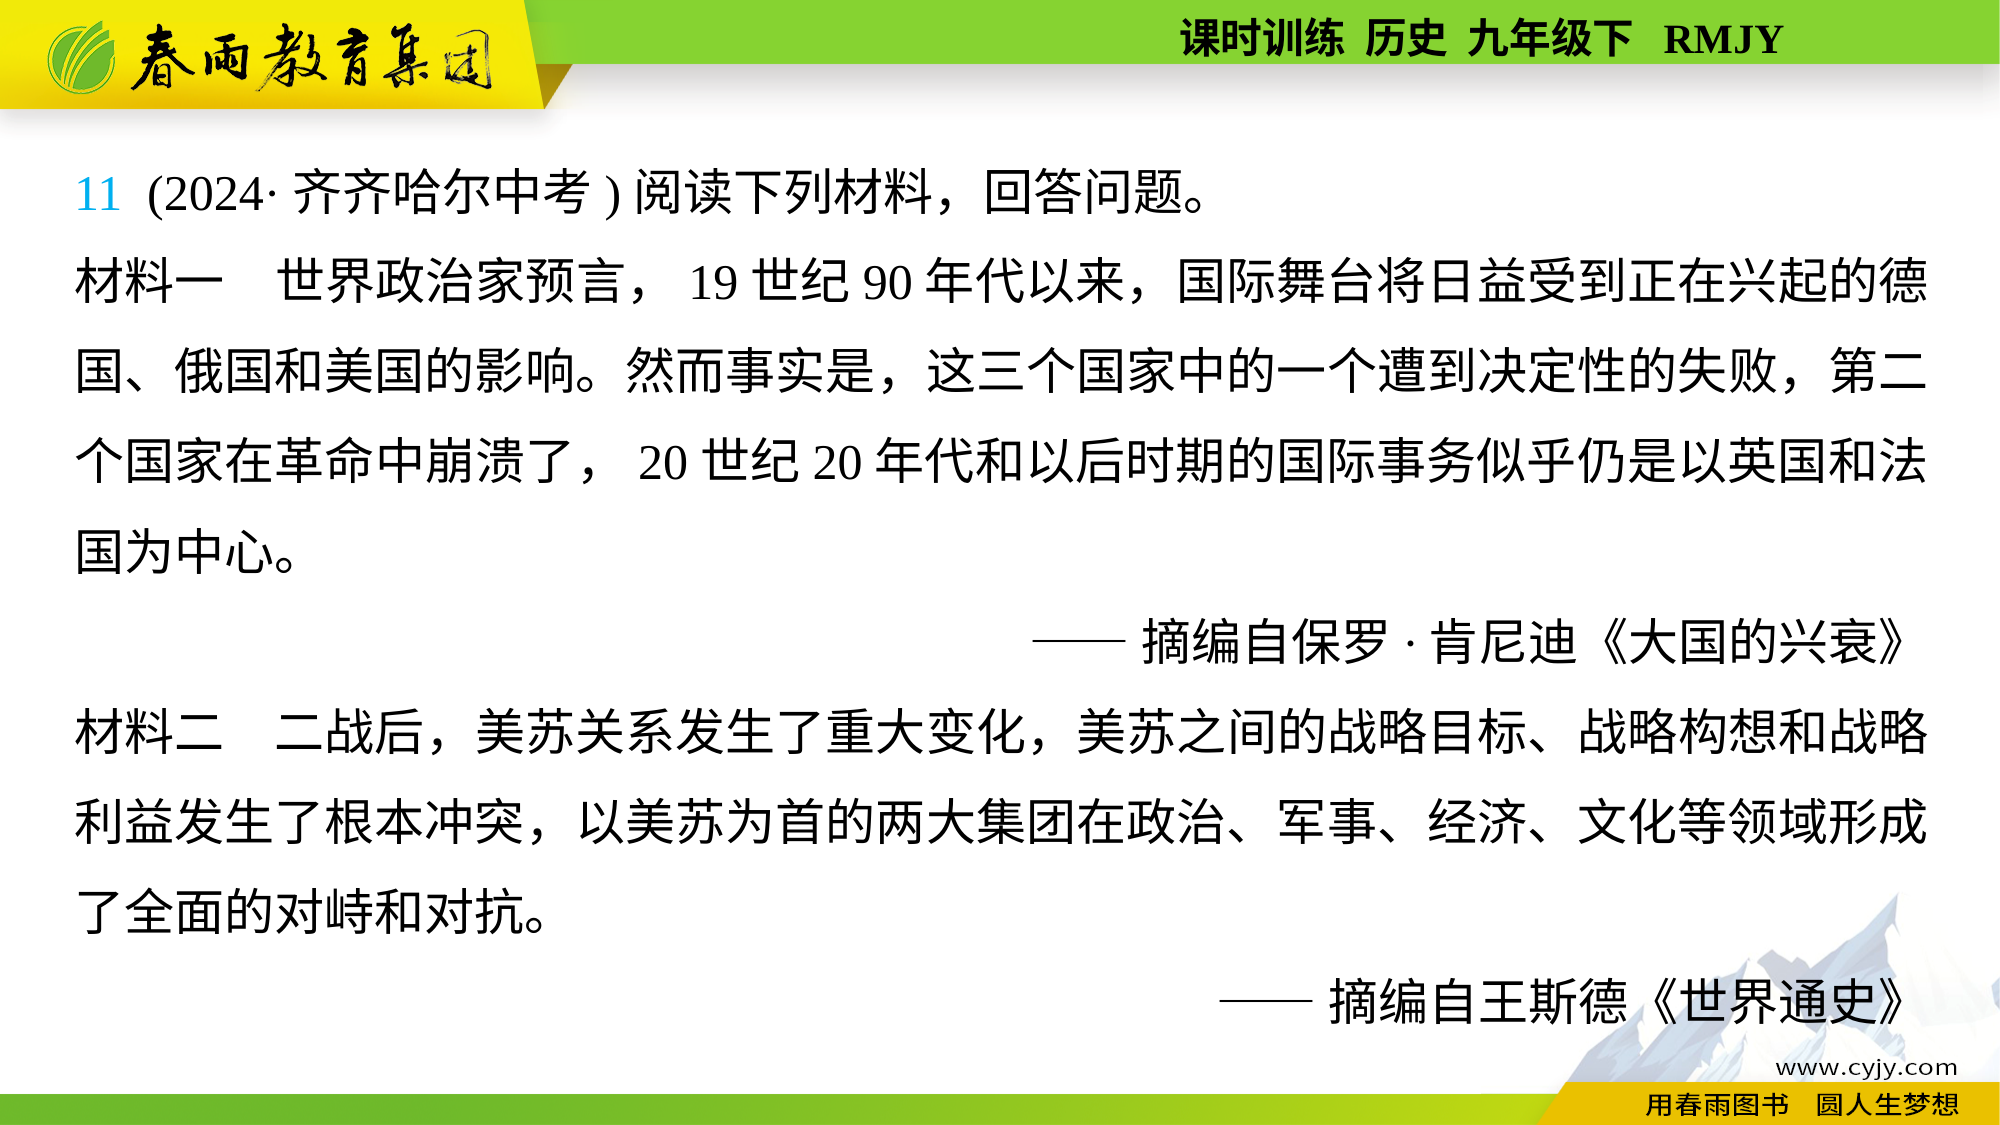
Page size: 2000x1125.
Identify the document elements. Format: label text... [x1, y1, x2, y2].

list 11 (2024·齐齐哈尔中考)阅读下列材料，回答问题。 材料一 世界政治家预言，19世纪90年代以来，国际舞台将日益受到正在兴起的德国、俄国和美国的影响。然而事实是，这三个国家中的一个遭到决定性的失败，第二个国家在革命中崩溃了，20世纪20年代和以后时期的国际事务似乎仍是以英国和法国为中心。 ——摘编自保罗·肯尼迪《大国的兴衰》 材料二 二战后，美苏关系发生了重大变化，美苏之间的战略目标、战略构想和战略利益发生了根本冲突，以美苏为首的两大集团在政治、军事、经济、文化等领域形成了全面的对峙和对抗。 ——摘编自王斯德《世界通史》 [59, 122, 1944, 1035]
picture [0, 0, 2000, 1125]
